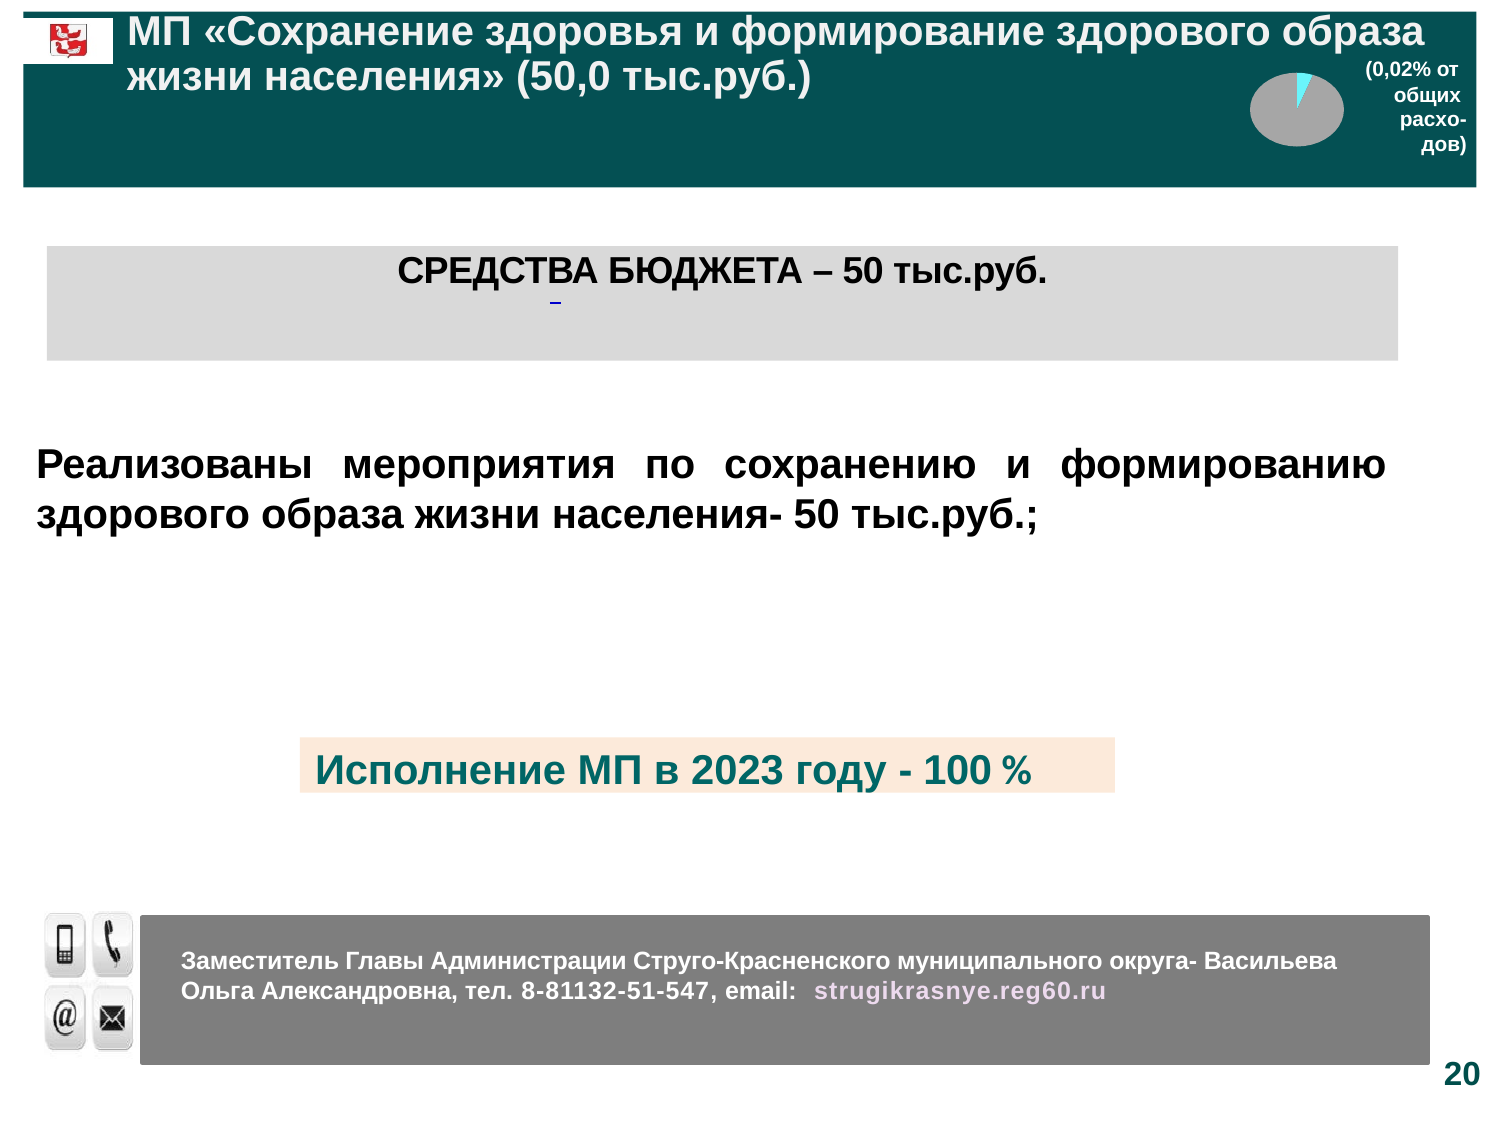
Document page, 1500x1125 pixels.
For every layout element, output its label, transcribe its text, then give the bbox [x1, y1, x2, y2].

text_box [549, 256, 850, 309]
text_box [141, 913, 1430, 1067]
text_box (0,02% от общих расхо- дов) [1337, 48, 1483, 164]
text_box 20 [1441, 1049, 1488, 1092]
picture [23, 18, 113, 64]
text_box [1249, 72, 1345, 147]
text_box Реализованы мероприятия по сохранению и формированию здорового образа жизни населения- 50 тыс.руб.; [19, 429, 1443, 545]
text_box МП «Сохранение здоровья и формирование здорового образа жизни населения» (50,0 тыс.руб.) [0, 0, 1500, 145]
text_box СРЕДСТВА БЮДЖЕТА – 50 тыс.руб. [46, 246, 1399, 361]
text_box [23, 145, 1477, 188]
picture [37, 902, 140, 1062]
text_box Исполнение МП в 2023 году - 100 % [299, 737, 1115, 793]
